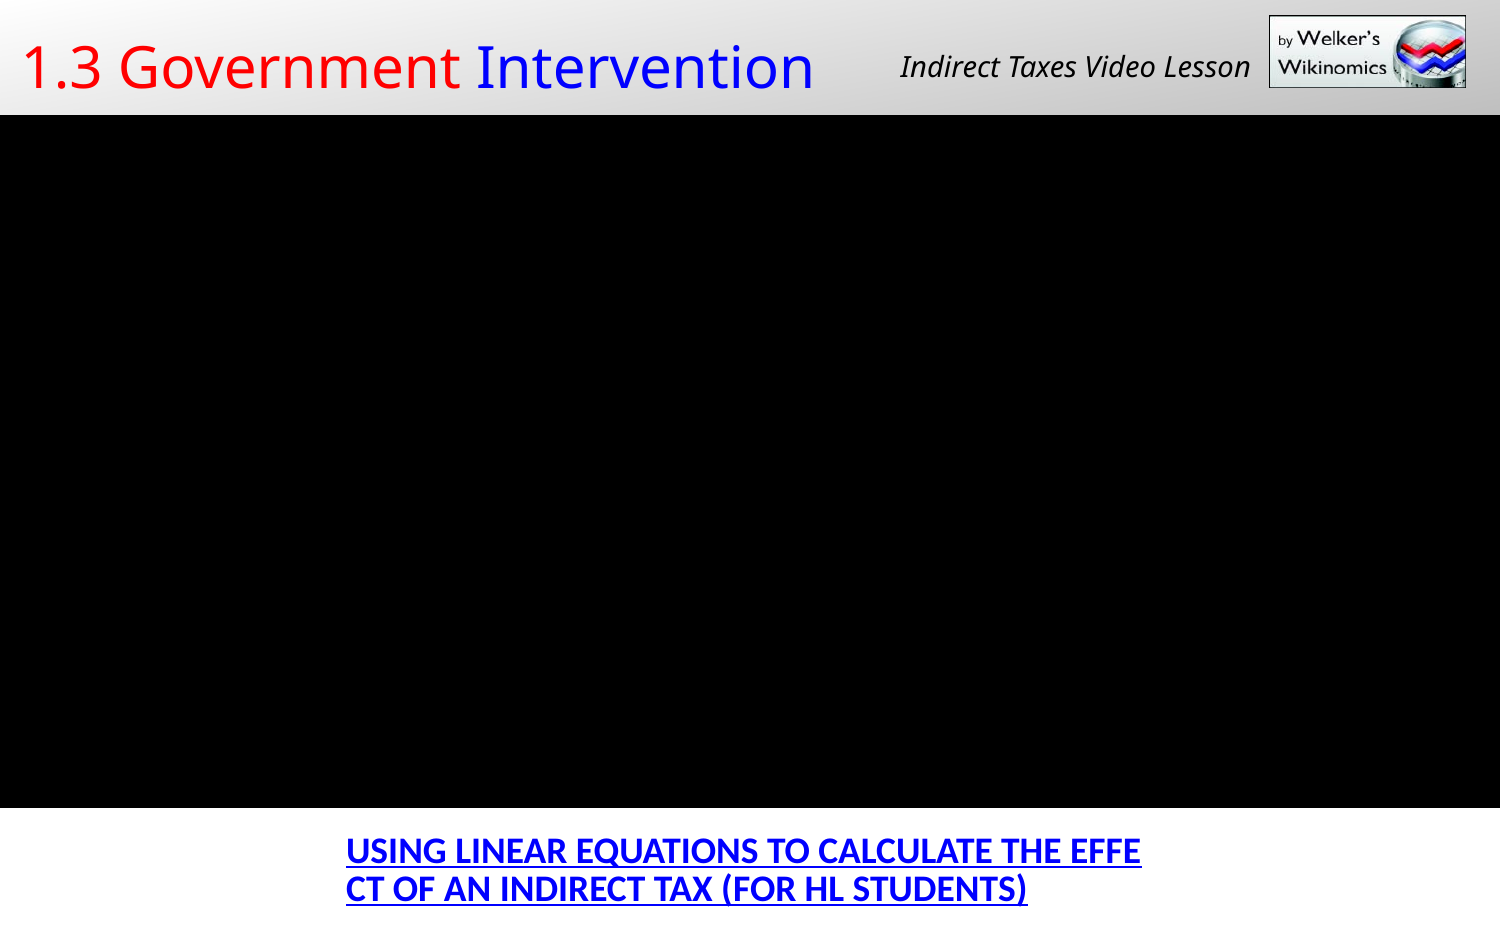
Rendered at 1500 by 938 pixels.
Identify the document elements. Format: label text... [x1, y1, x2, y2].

text_box USING LINEAR EQUATIONS TO CALCULATE THE EFFECT OF AN INDIRECT TAX (FOR HL STUDENTS) [331, 818, 1169, 879]
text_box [0, 0, 1500, 113]
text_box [0, 114, 1500, 809]
